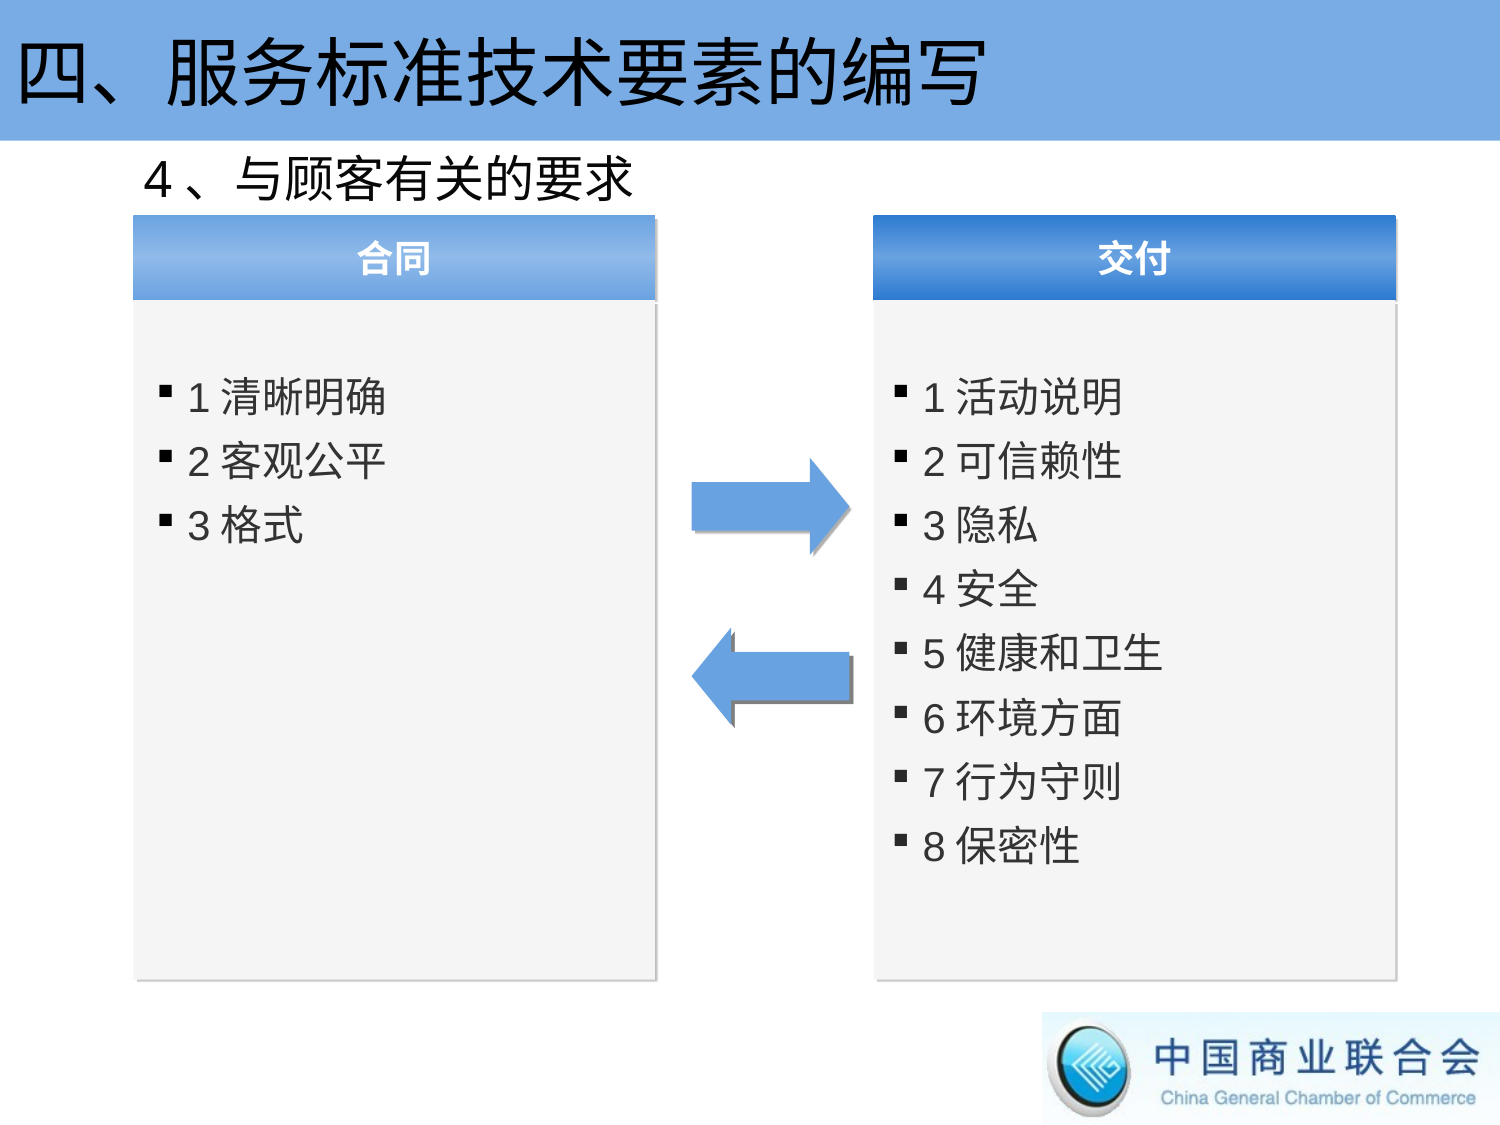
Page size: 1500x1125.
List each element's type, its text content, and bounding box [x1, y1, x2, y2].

text_box 合同 [133, 216, 655, 300]
text_box 1清晰明确 2客观公平 3格式 [155, 356, 655, 806]
text_box [691, 627, 850, 725]
text_box [873, 300, 1396, 980]
picture [1042, 1012, 1500, 1125]
text_box 四、服务标准技术要素的编写 [0, 0, 1032, 141]
text_box [133, 300, 655, 980]
text_box 交付 [873, 216, 1396, 300]
text_box 4、与顾客有关的要求 [128, 140, 1500, 216]
text_box 1活动说明 2可信赖性 3隐私 4安全 5健康和卫生 6环境方面 7行为守则 8保密性 [891, 356, 1391, 806]
text_box [691, 457, 850, 555]
